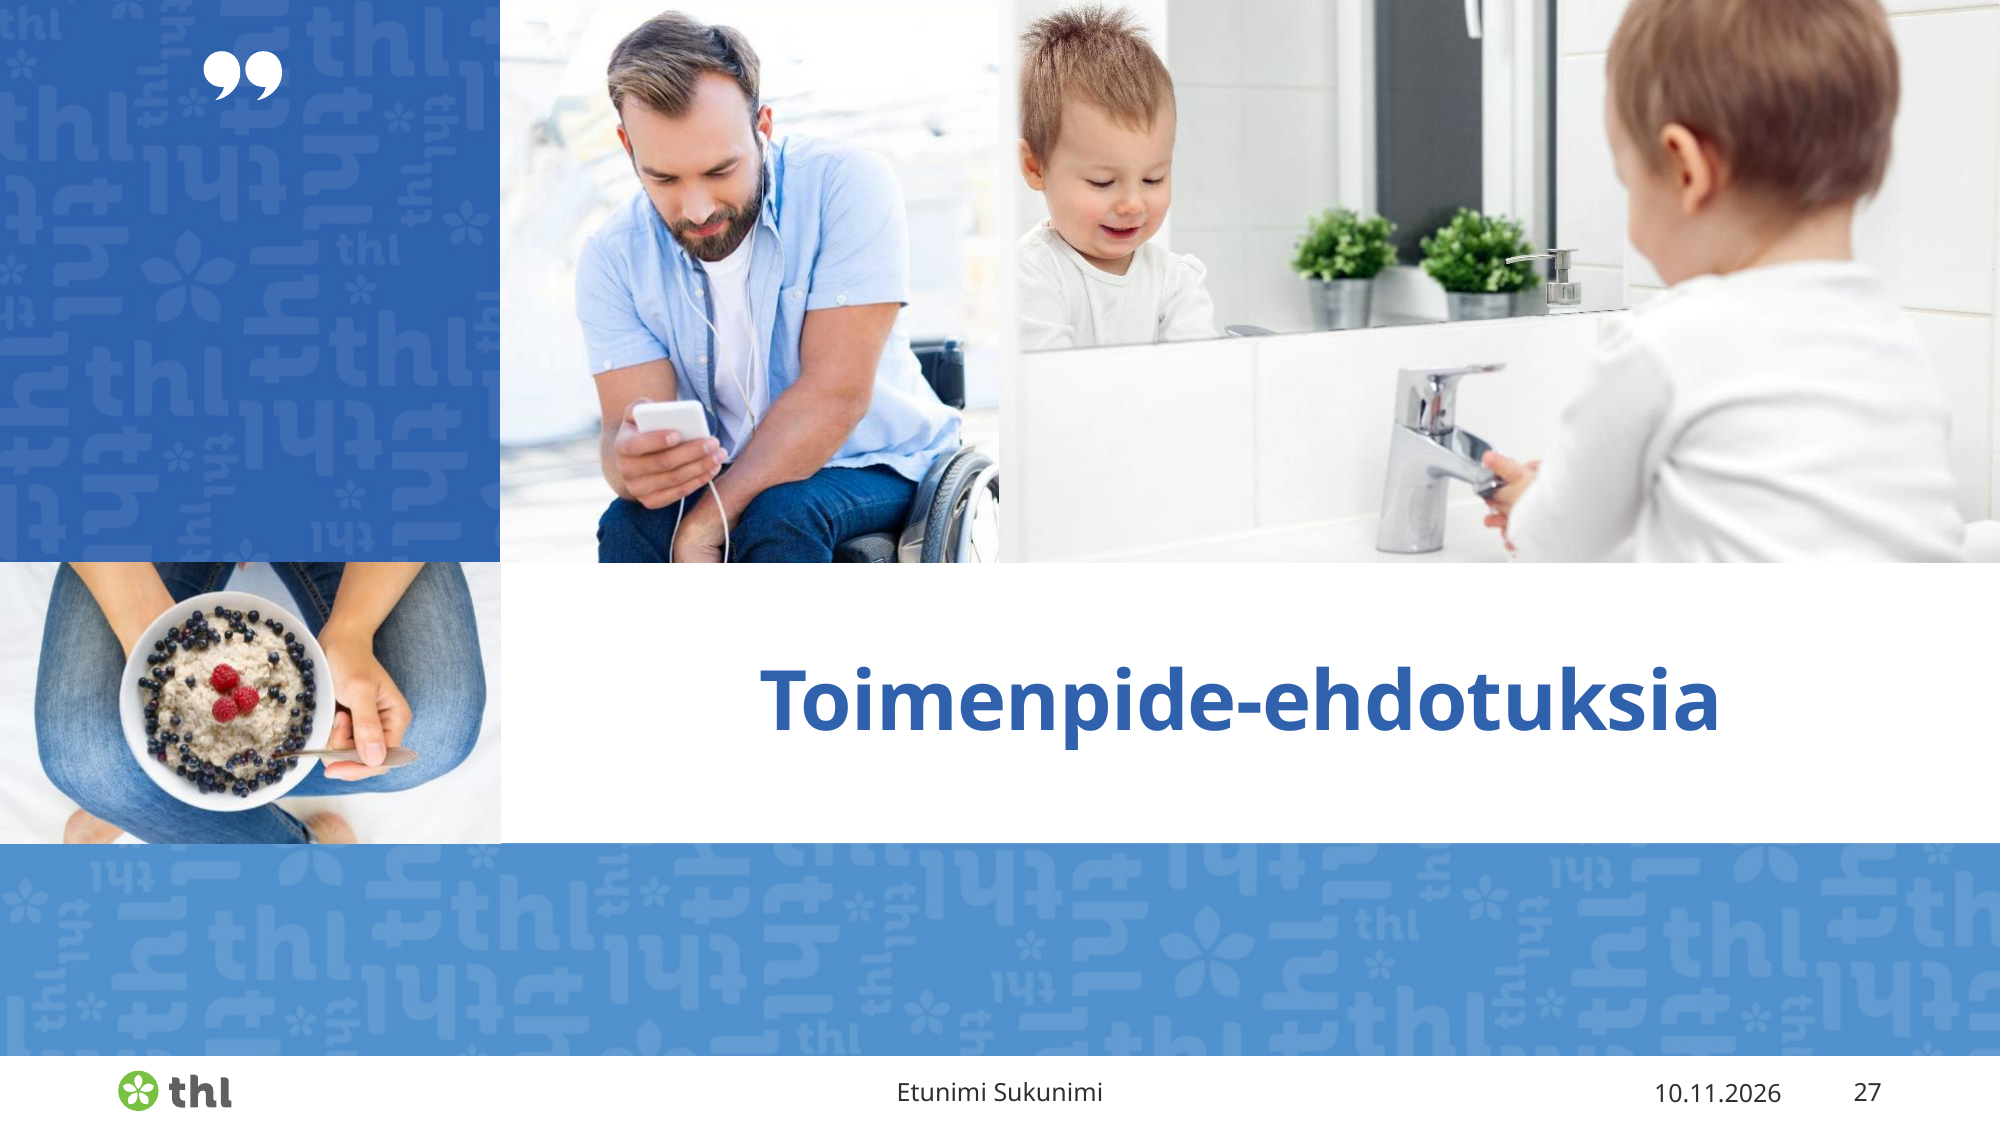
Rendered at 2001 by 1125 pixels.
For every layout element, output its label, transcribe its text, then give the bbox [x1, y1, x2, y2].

title Toimenpide-ehdotuksia [498, 587, 1997, 825]
picture [0, 0, 2000, 1056]
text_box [203, 51, 286, 101]
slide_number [1619, 1063, 1797, 1125]
footer Etunimi Sukunimi [429, 1063, 1571, 1124]
slide_number 27 [1798, 1063, 1883, 1124]
